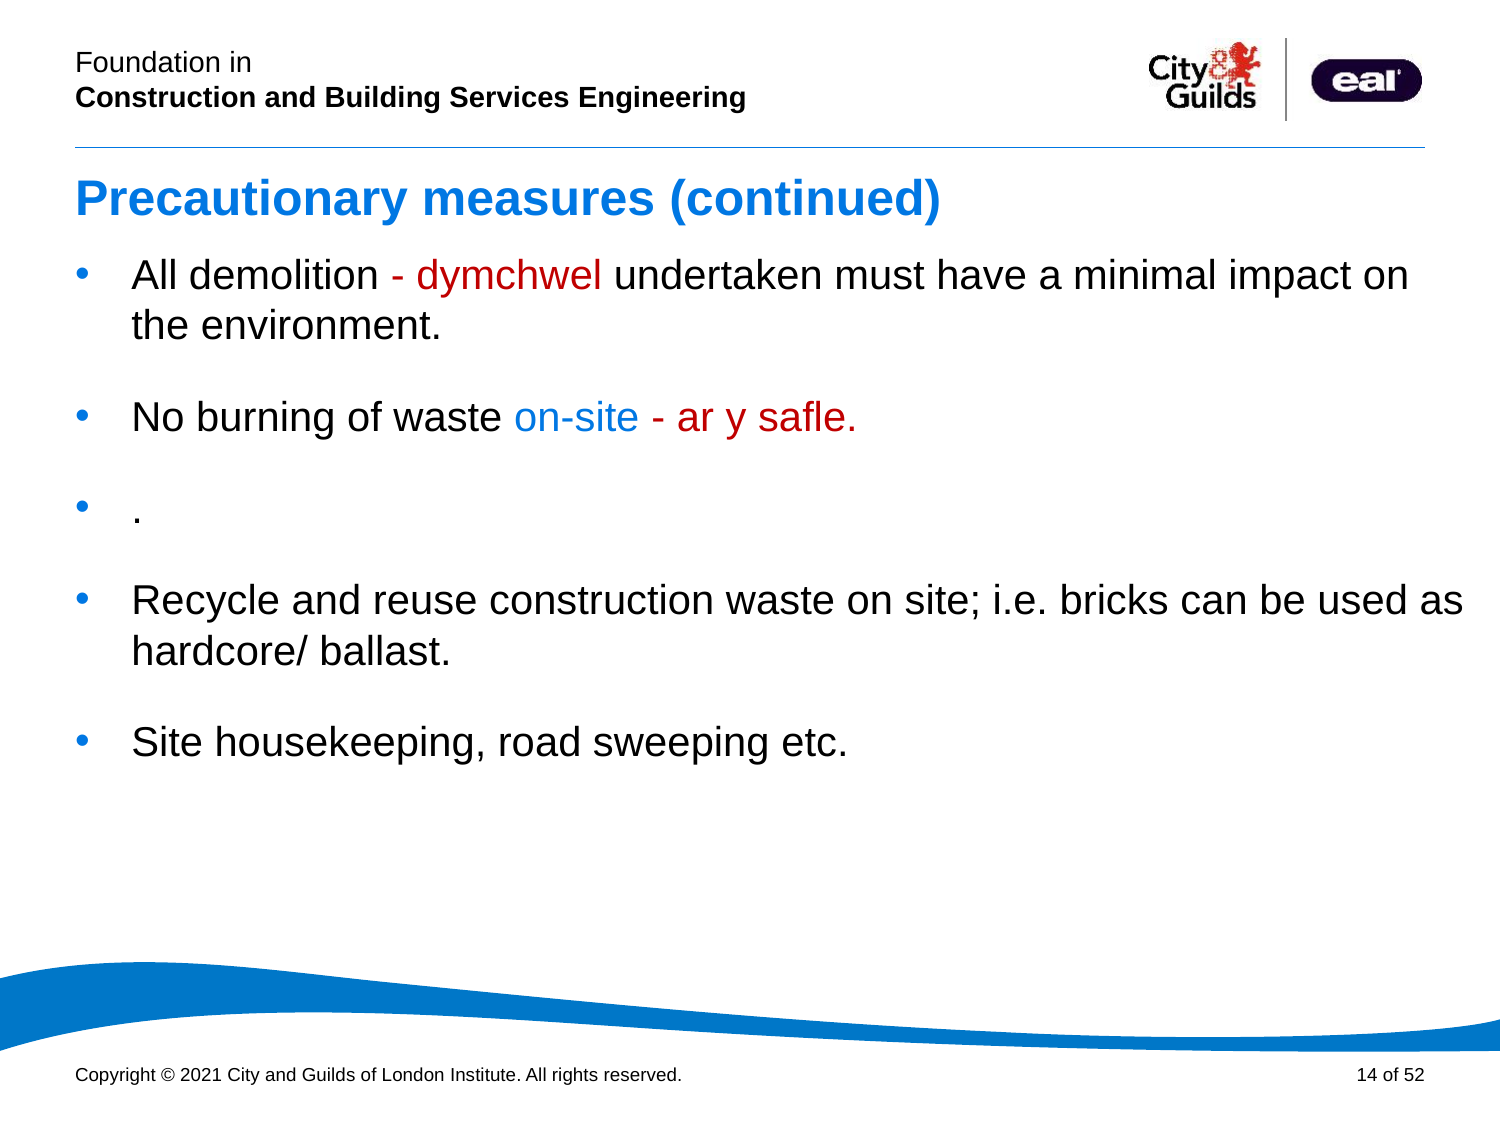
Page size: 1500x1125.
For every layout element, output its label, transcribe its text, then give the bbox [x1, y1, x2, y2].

list All demolition - dymchwel undertaken must have a minimal impact on the environment. No burning of waste on-site - ar y safle. . Recycle and reuse construction waste on site; i.e. bricks can be used as hardcore/ ballast. Site housekeeping, road sweeping etc. [74, 247, 1471, 960]
title Precautionary measures (continued) [74, 165, 1426, 229]
picture [1149, 38, 1422, 121]
